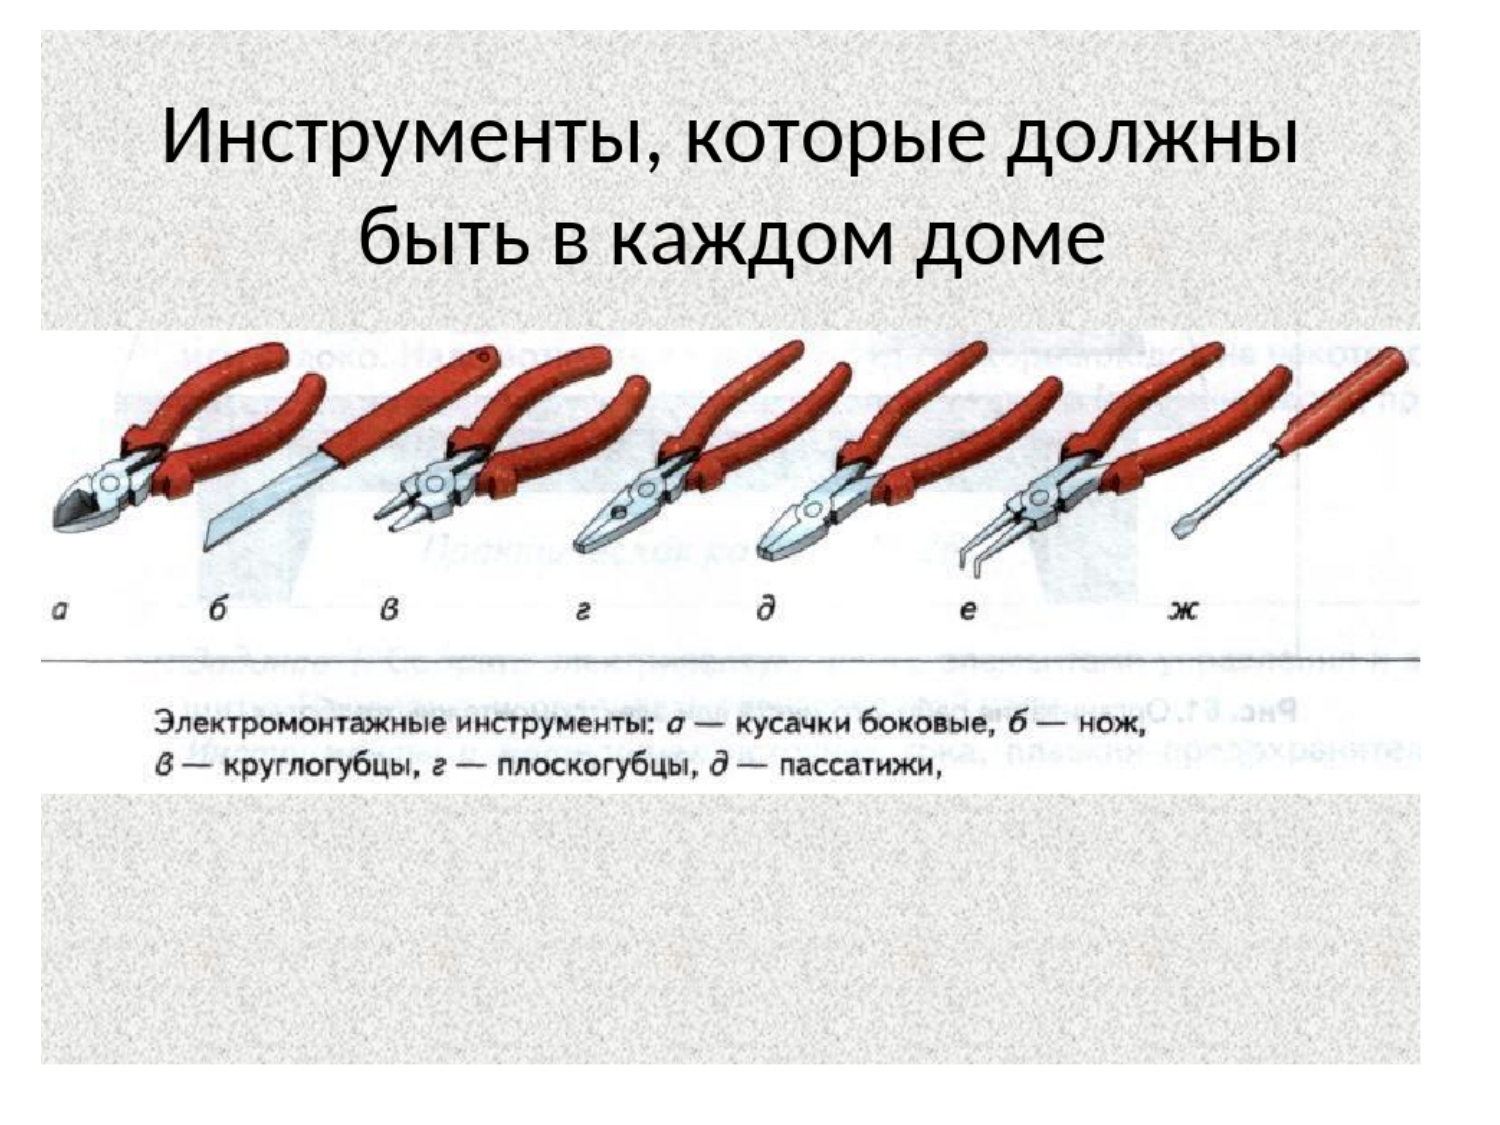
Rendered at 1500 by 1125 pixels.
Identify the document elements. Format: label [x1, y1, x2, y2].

picture [40, 30, 1422, 1067]
